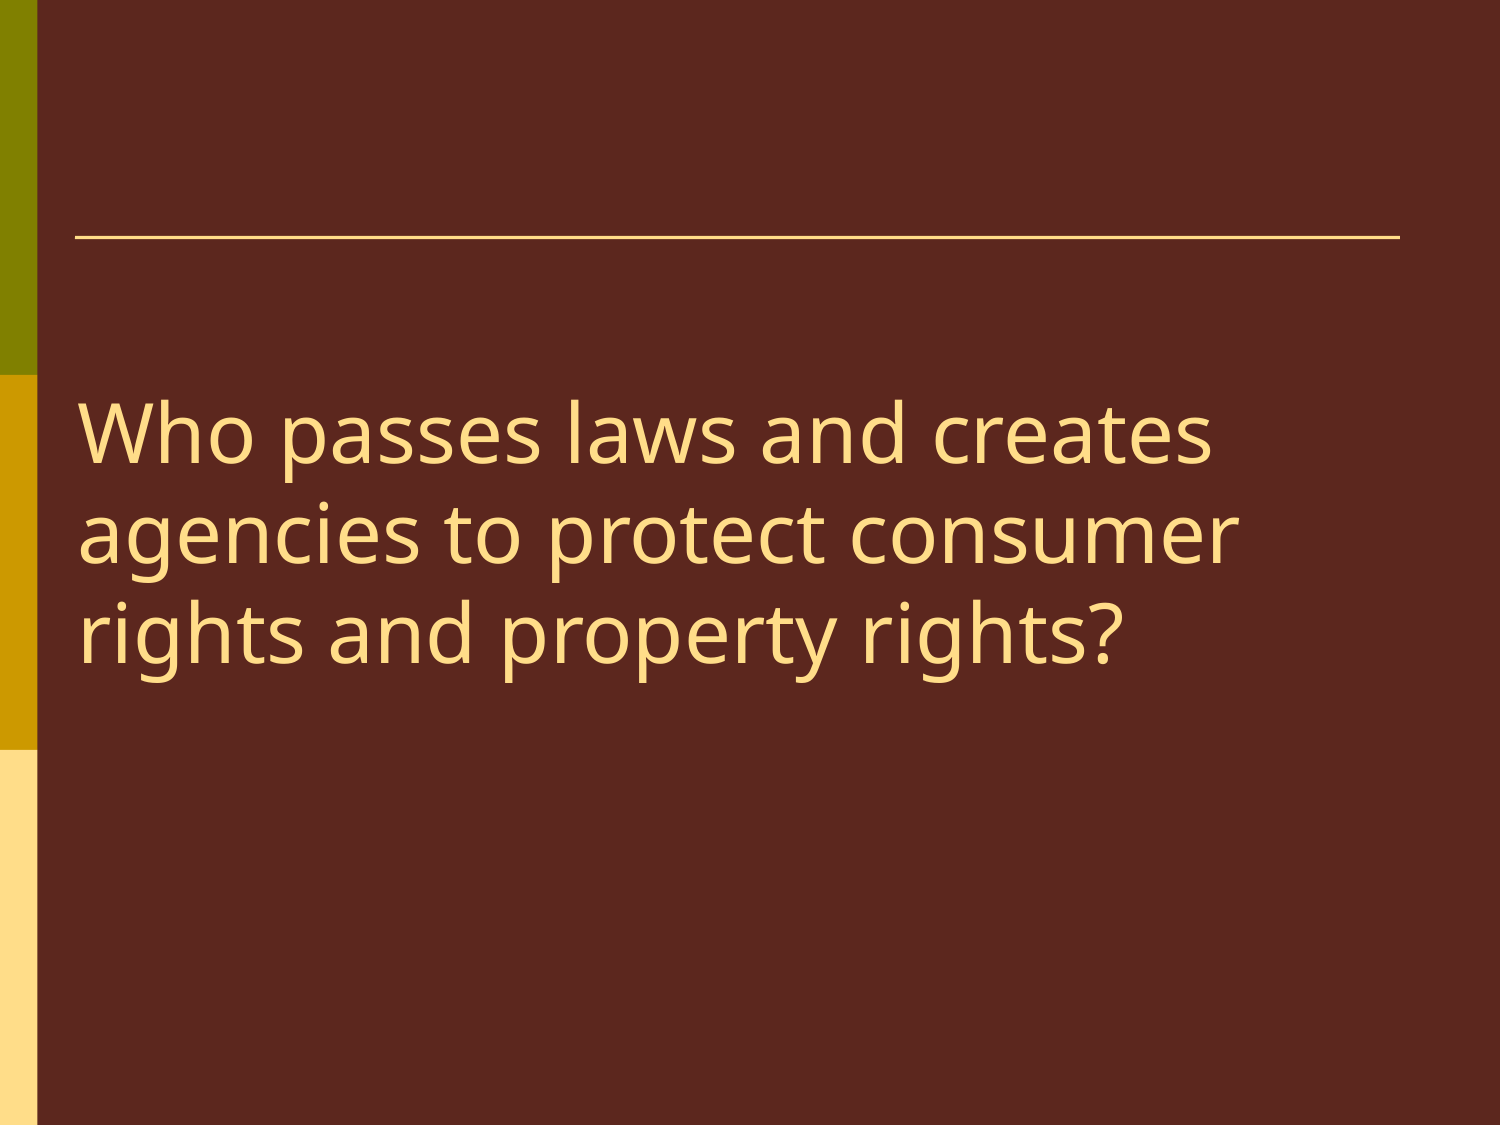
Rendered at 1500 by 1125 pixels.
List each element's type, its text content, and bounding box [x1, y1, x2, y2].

title Who passes laws and creates agencies to protect consumer rights and property rights? [62, 500, 1413, 688]
